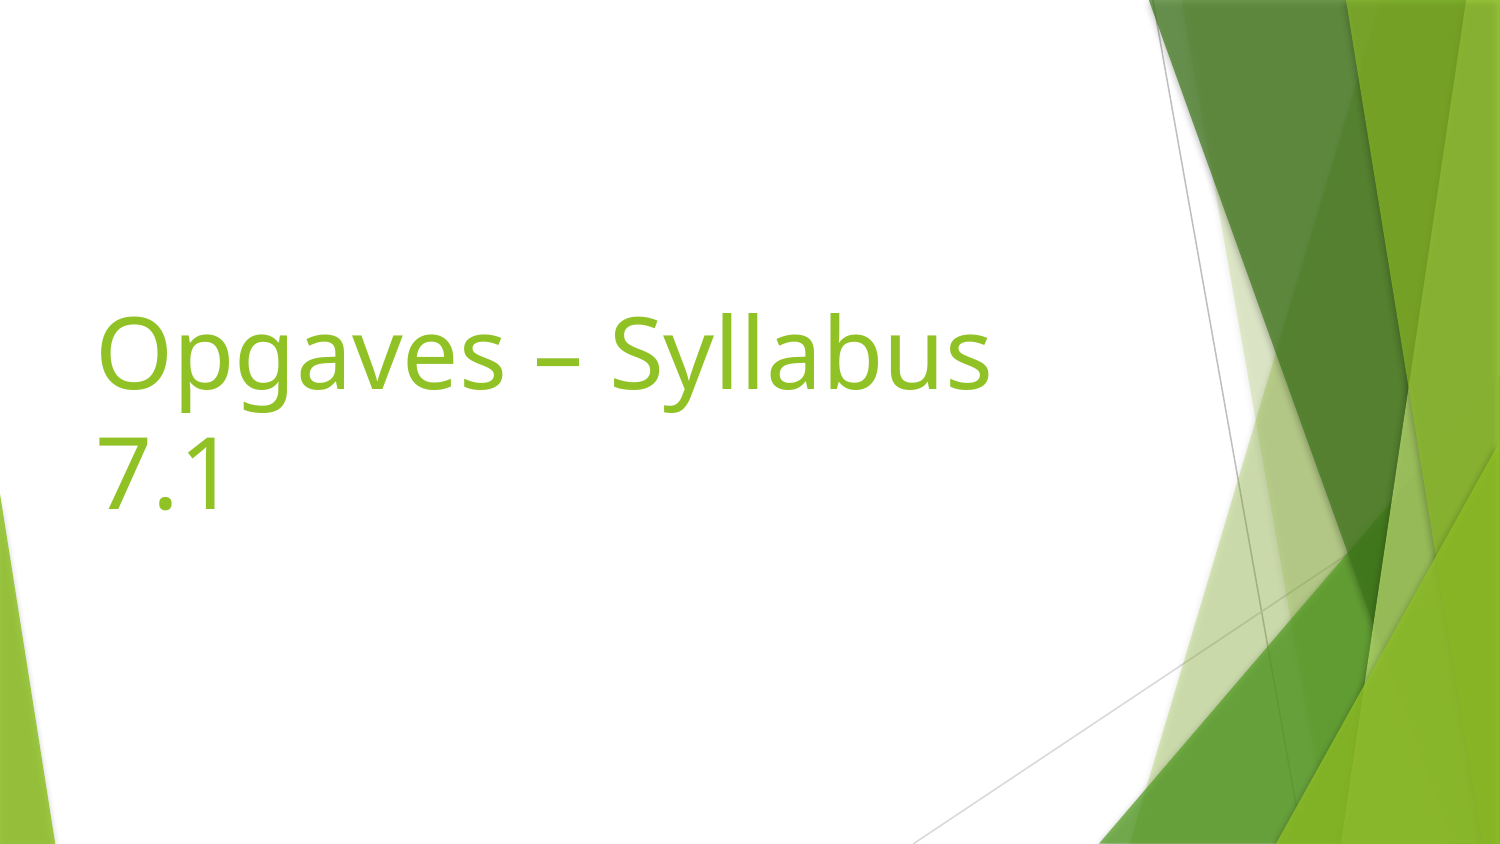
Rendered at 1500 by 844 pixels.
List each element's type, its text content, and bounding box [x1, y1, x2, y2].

title Opgaves – Syllabus 7.1 [80, 73, 1125, 745]
